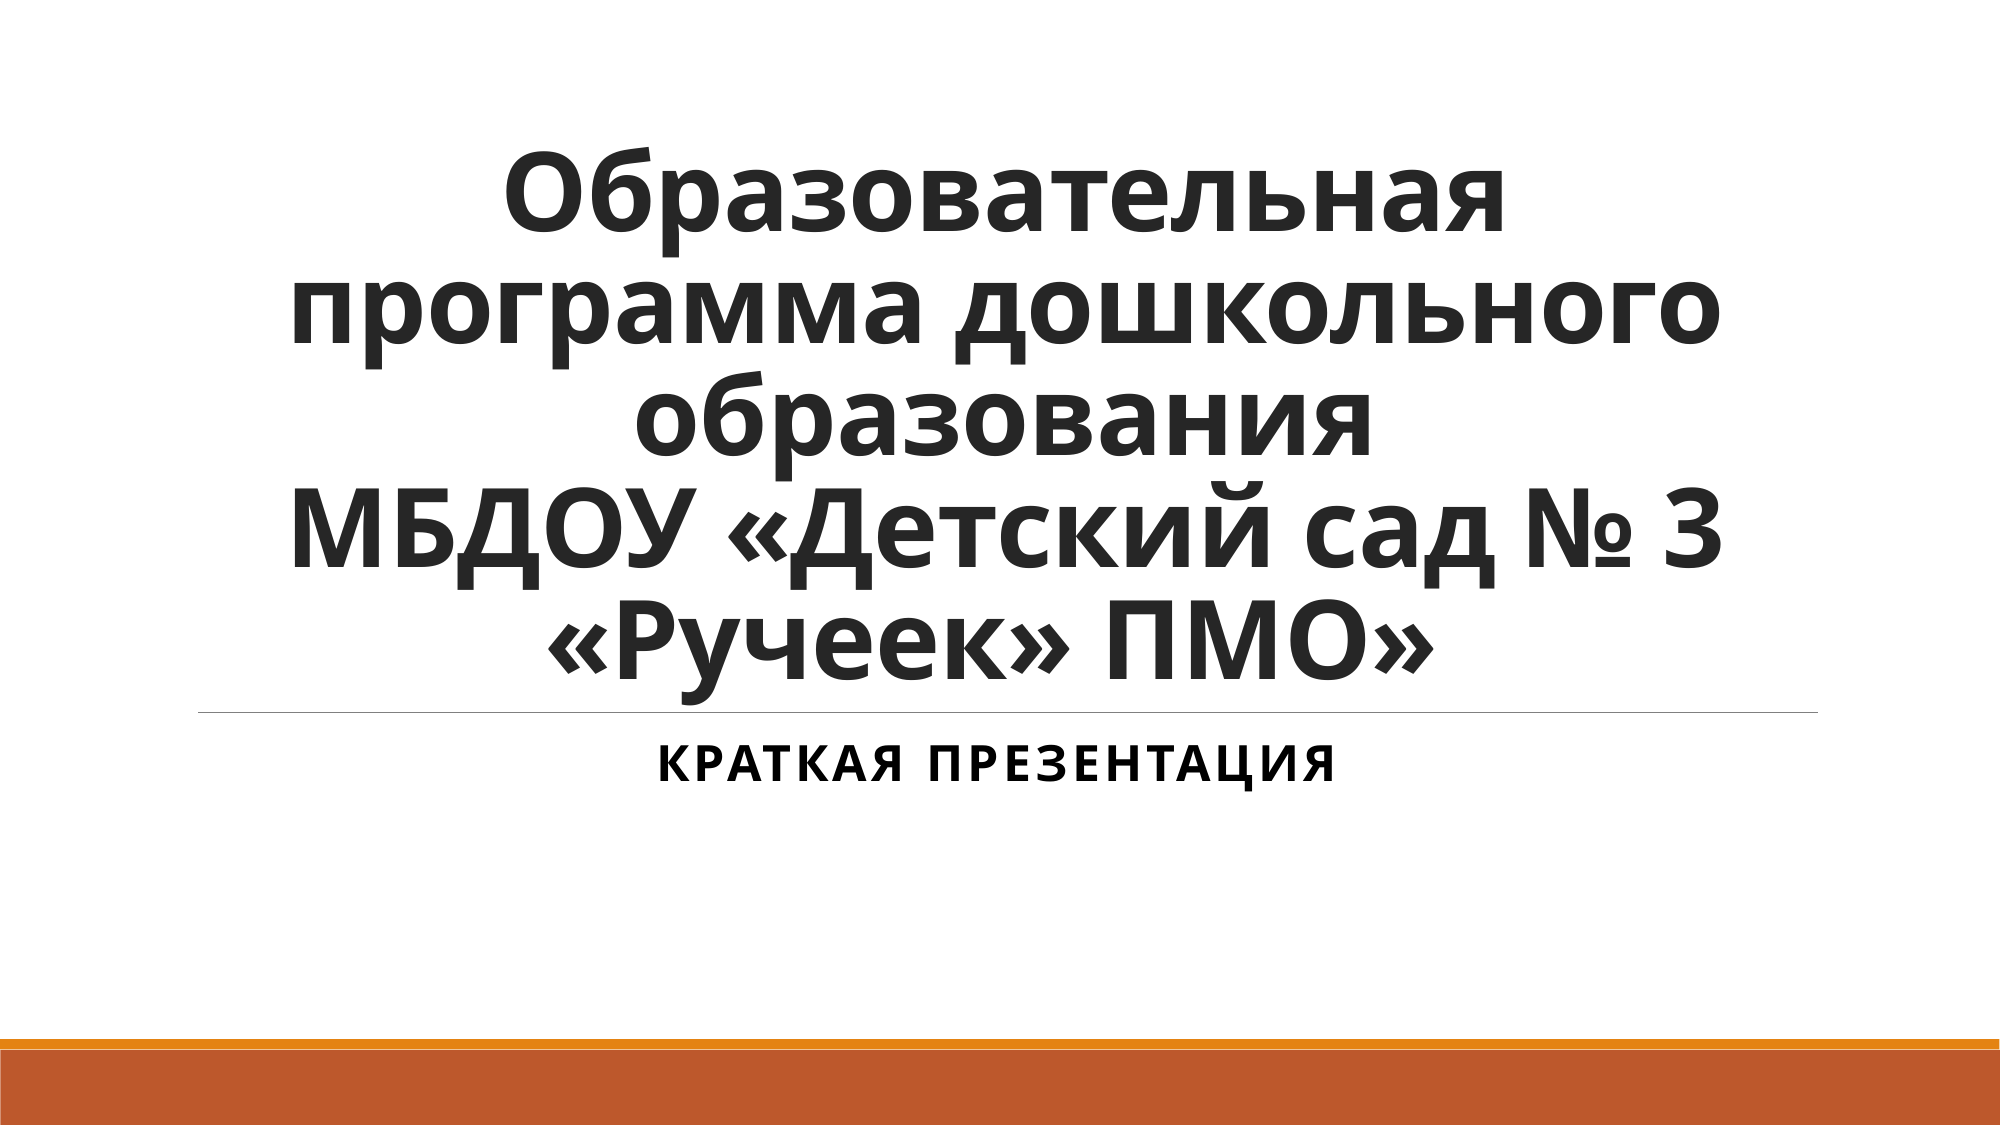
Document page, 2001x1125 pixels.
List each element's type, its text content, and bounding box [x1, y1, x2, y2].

title Образовательная программа дошкольного образования МБДОУ «Детский сад № 3 «Ручеек» ПМО» [180, 124, 1830, 710]
subtitle Краткая презентация [180, 730, 1831, 919]
